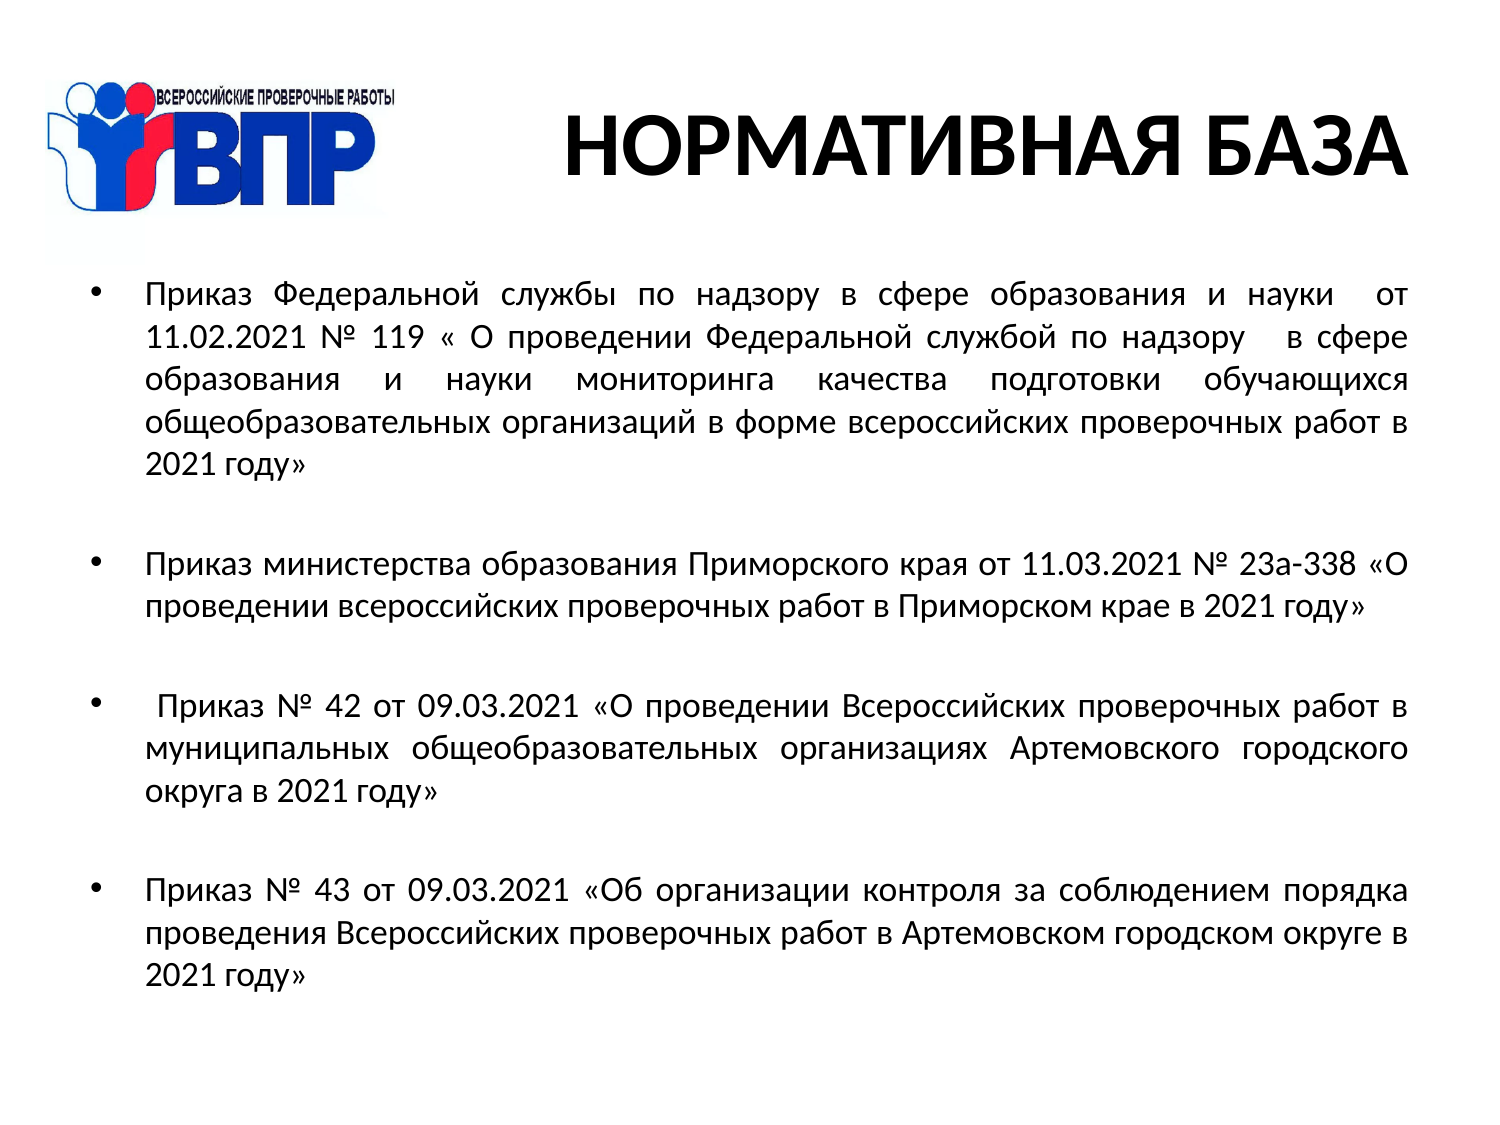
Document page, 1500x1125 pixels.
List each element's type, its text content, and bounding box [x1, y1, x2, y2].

title НОРМАТИВНАЯ БАЗА [399, 45, 1425, 233]
list Приказ Федеральной службы по надзору в сфере образования и науки от 11.02.2021 № 119 « О проведении Федеральной службой по надзору в сфере образования и науки мониторинга качества подготовки обучающихся общеобразовательных организаций в форме всероссийских проверочных работ в 2021 году» Приказ министерства образования Приморского края от 11.03.2021 № 23а-338 «О проведении всероссийских проверочных работ в Приморском крае в 2021 году» Приказ № 42 от 09.03.2021 «О проведении Всероссийских проверочных работ в муниципальных общеобразовательных организациях Артемовского городского округа в 2021 году» Приказ № 43 от 09.03.2021 «Об организации контроля за соблюдением порядка проведения Всероссийских проверочных работ в Артемовском городском округе в 2021 году» [75, 262, 1425, 1005]
picture [44, 30, 396, 265]
